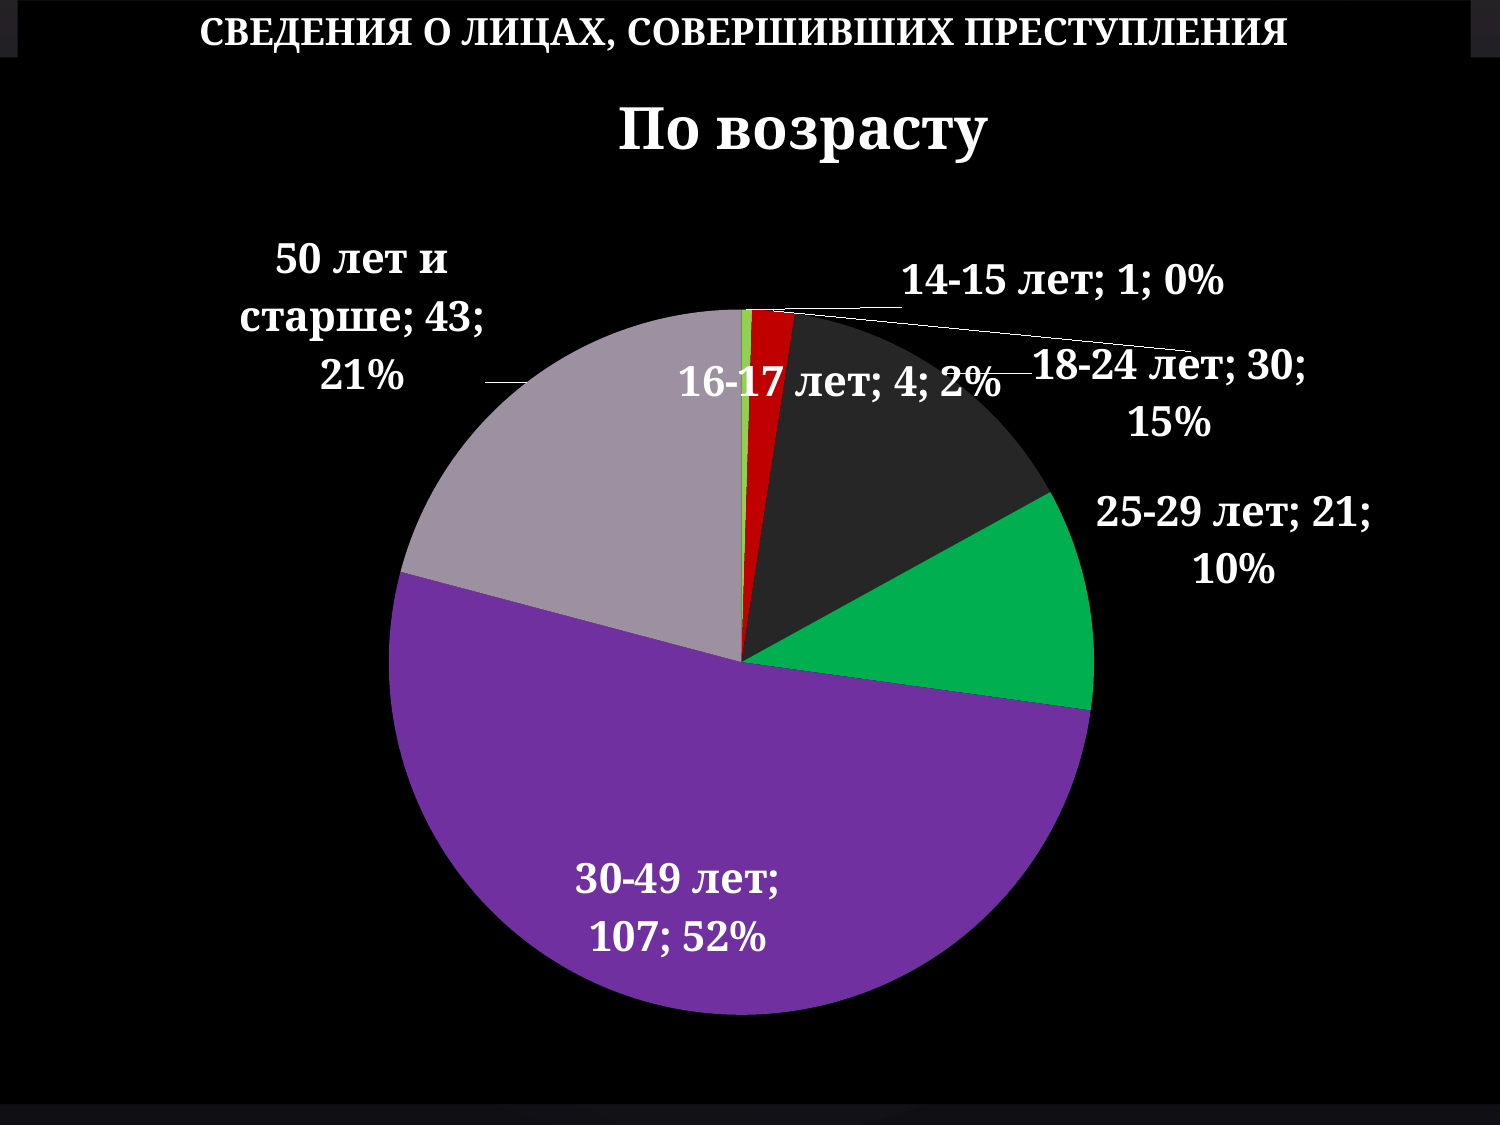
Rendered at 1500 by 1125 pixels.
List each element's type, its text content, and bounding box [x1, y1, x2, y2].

chart [0, 56, 1500, 1105]
text_box СВЕДЕНИЯ О ЛИЦАХ, СОВЕРШИВШИХ ПРЕСТУПЛЕНИЯ [17, 0, 1471, 53]
